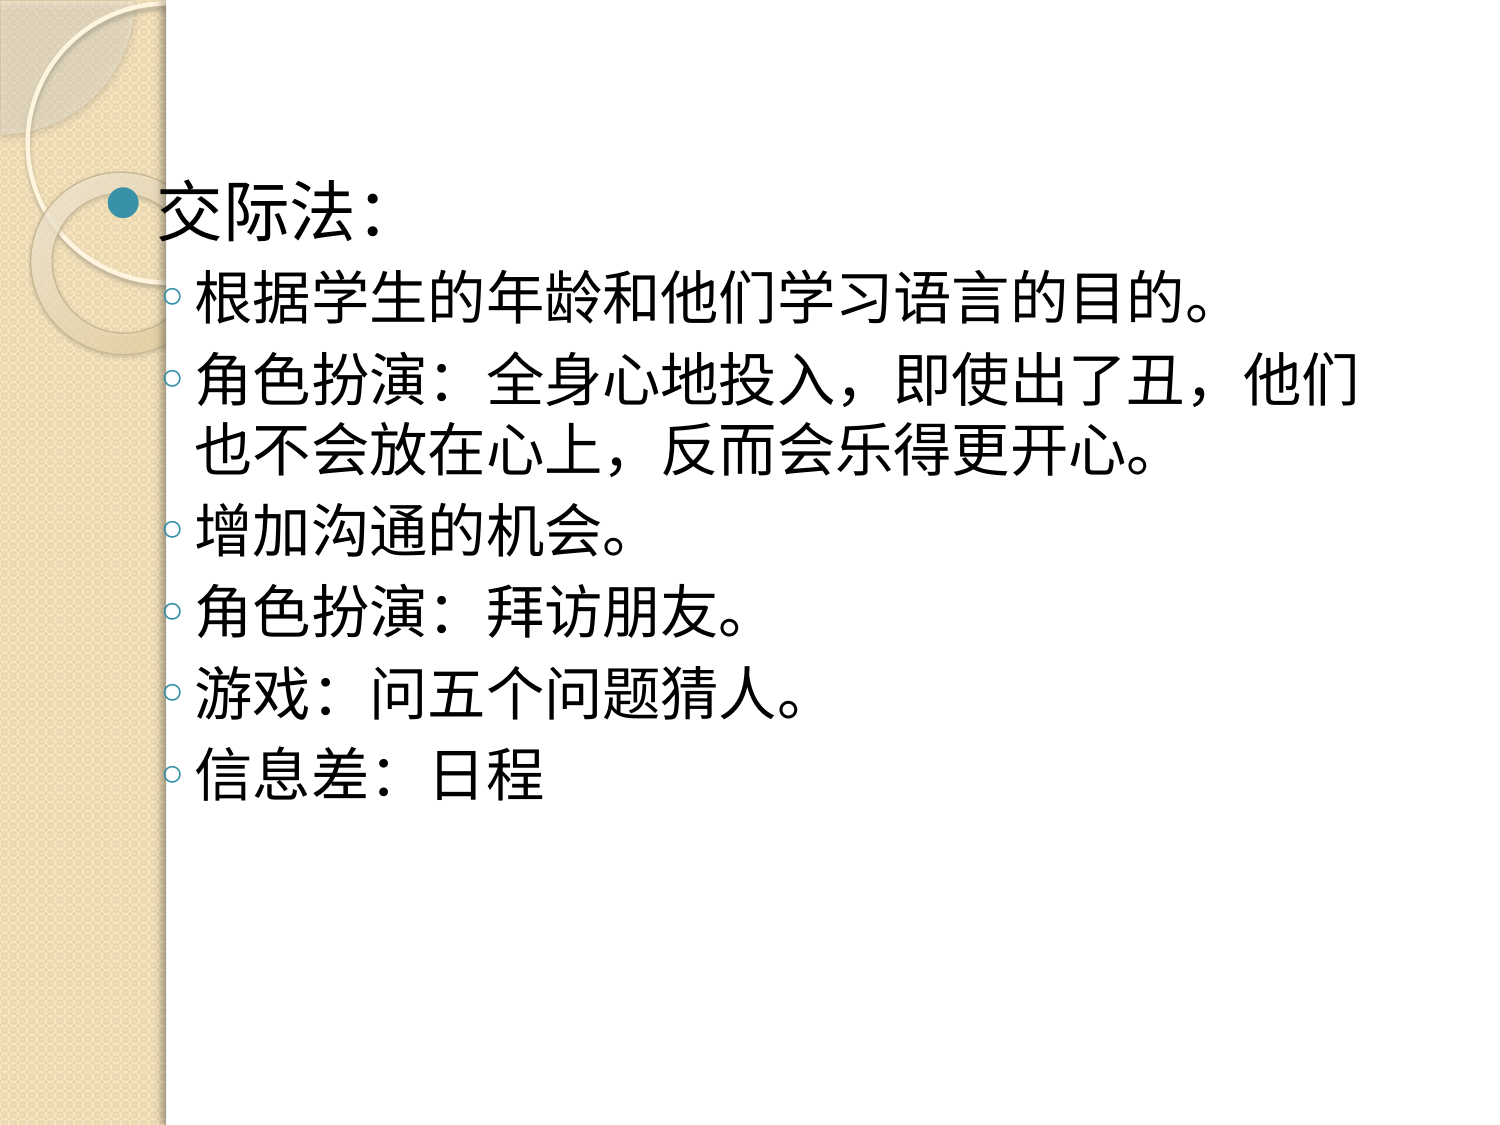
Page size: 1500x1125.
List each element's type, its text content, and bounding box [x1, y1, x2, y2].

list 交际法： 根据学生的年龄和他们学习语言的目的。 角色扮演：全身心地投入，即使出了丑，他们也不会放在心上，反而会乐得更开心。 增加沟通的机会。 角色扮演：拜访朋友。 游戏：问五个问题猜人。 信息差：日程 [75, 162, 1425, 1005]
